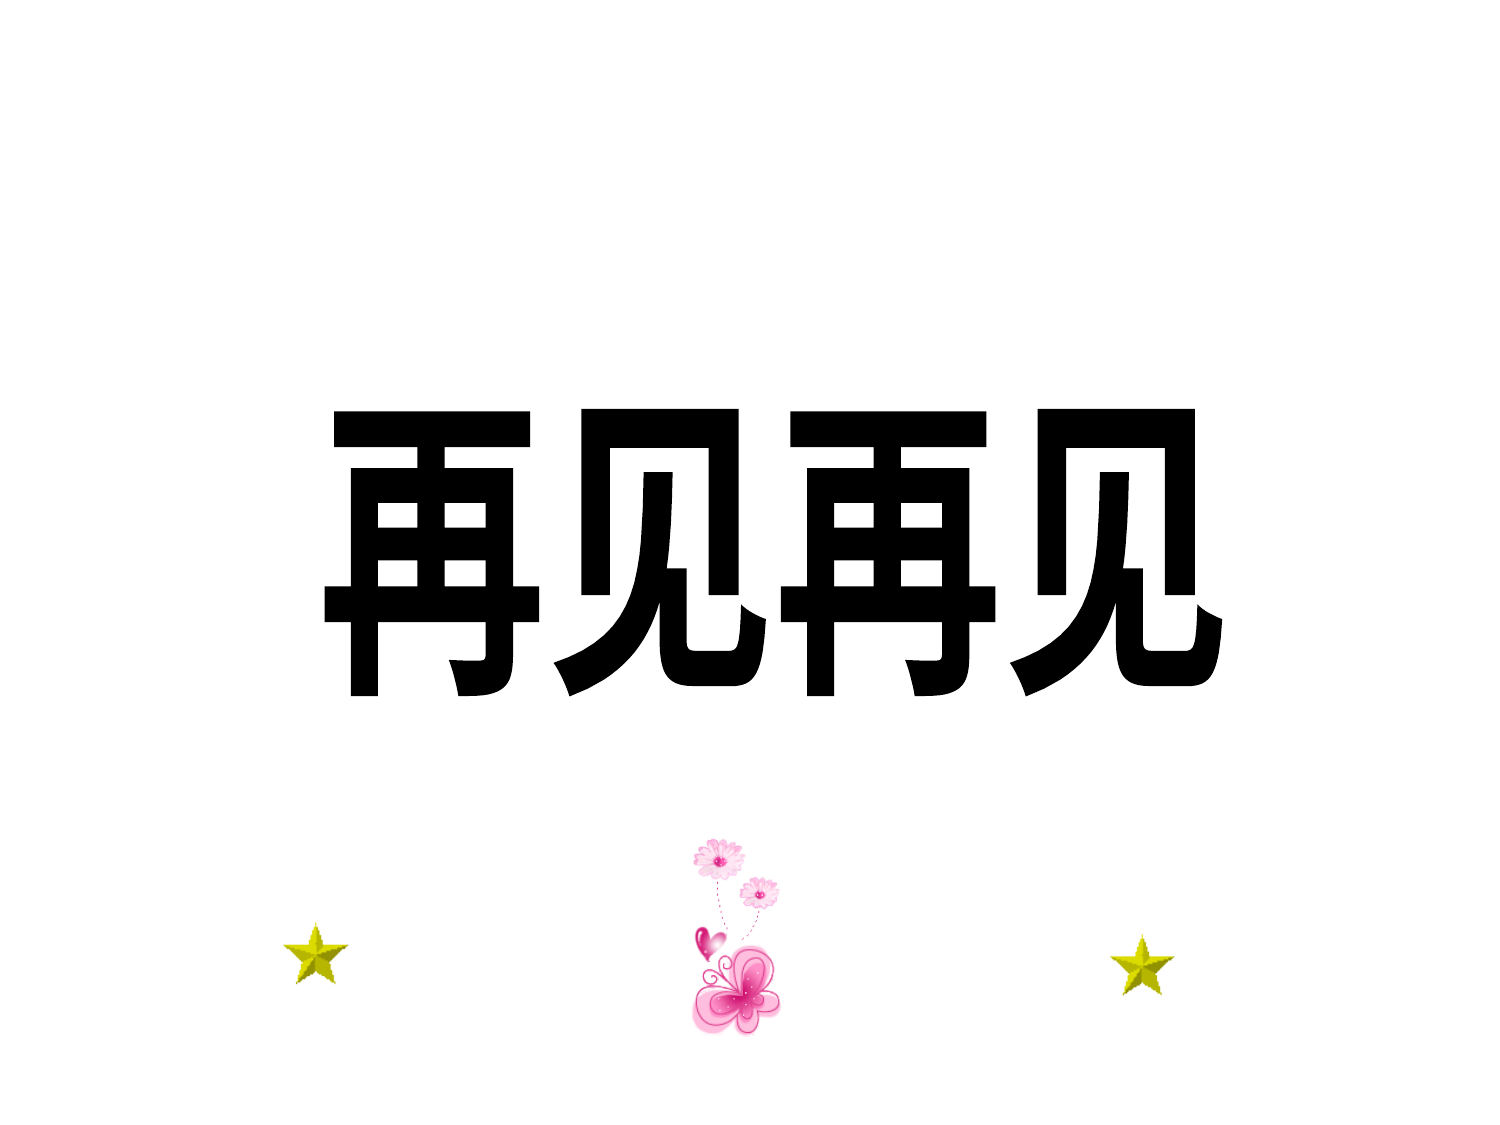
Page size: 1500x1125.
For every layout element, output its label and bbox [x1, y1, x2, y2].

picture [690, 834, 783, 1039]
picture [277, 916, 352, 991]
picture [1104, 928, 1178, 1003]
